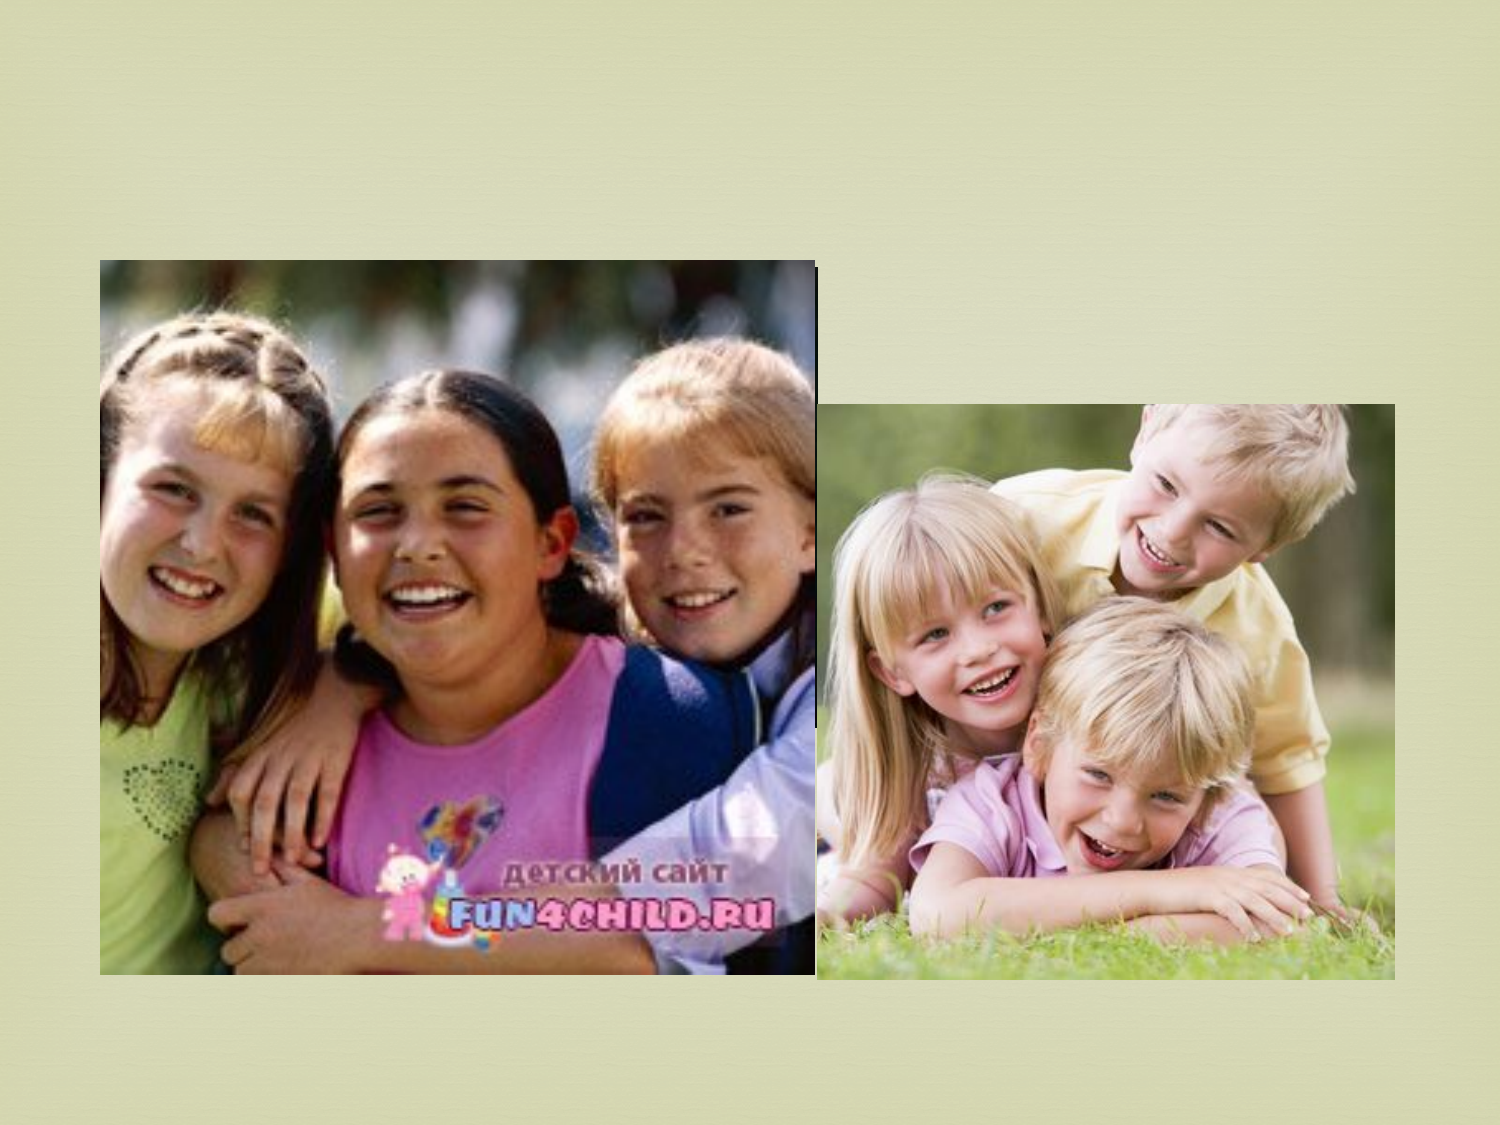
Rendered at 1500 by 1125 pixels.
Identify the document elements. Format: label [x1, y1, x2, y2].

picture [99, 260, 1395, 981]
